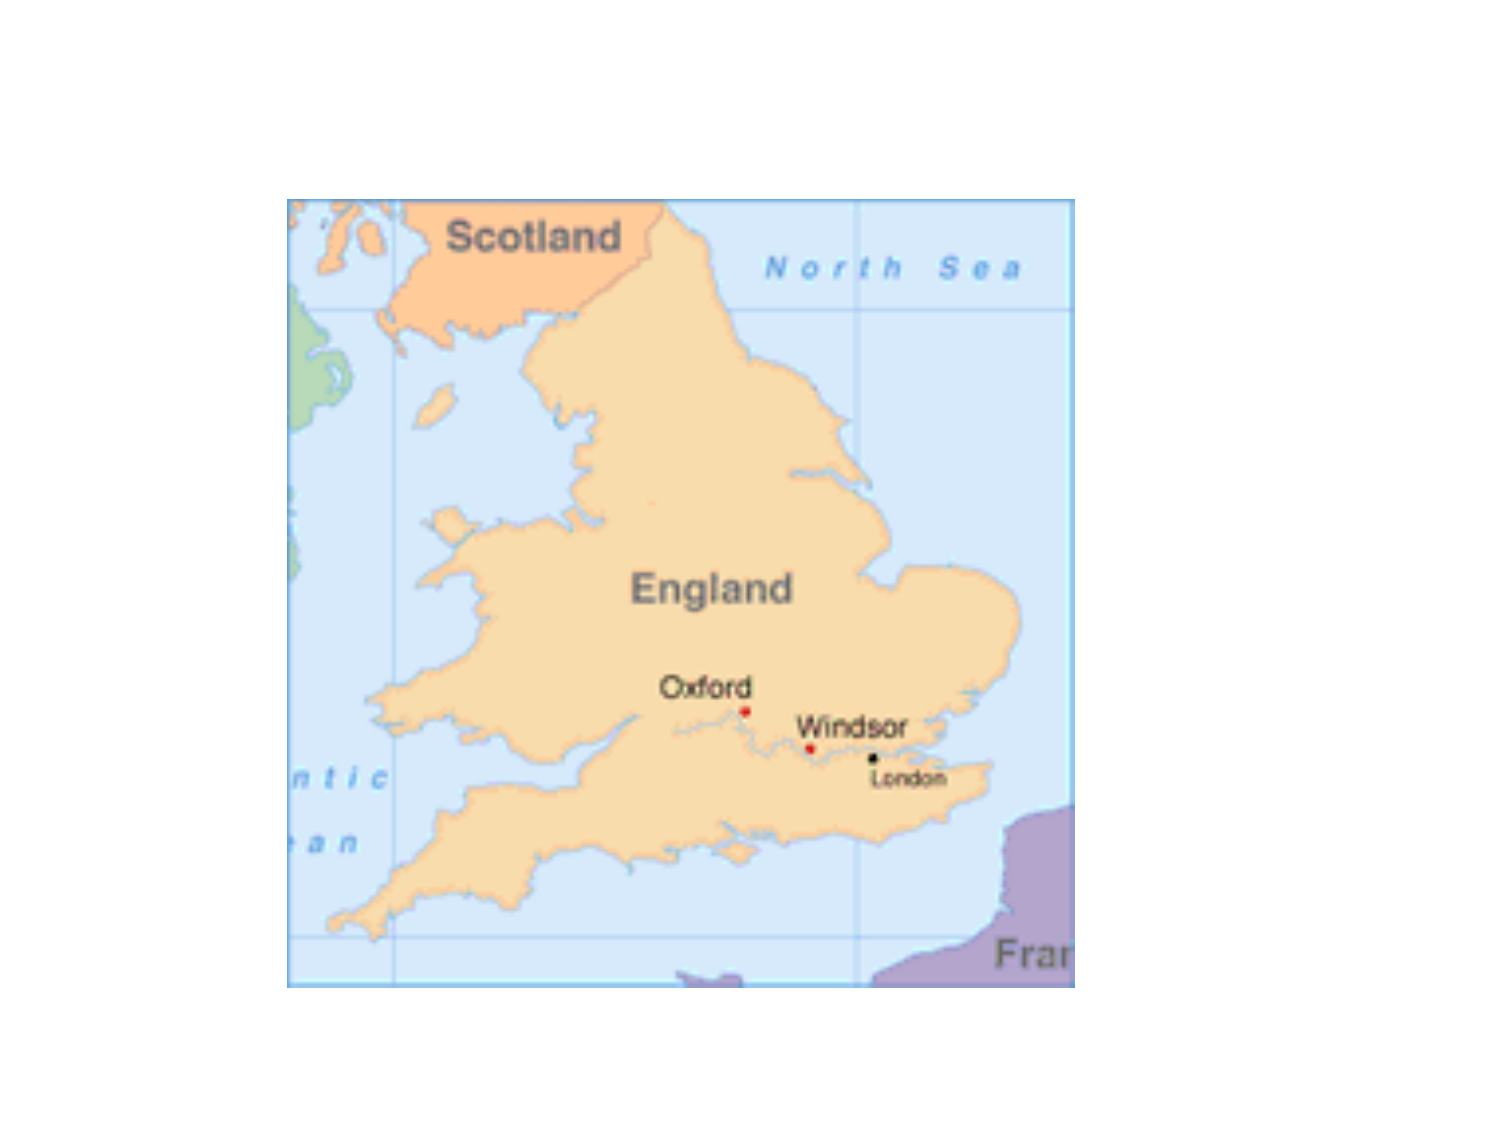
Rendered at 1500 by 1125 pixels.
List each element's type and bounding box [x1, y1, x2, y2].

picture [287, 199, 1076, 988]
